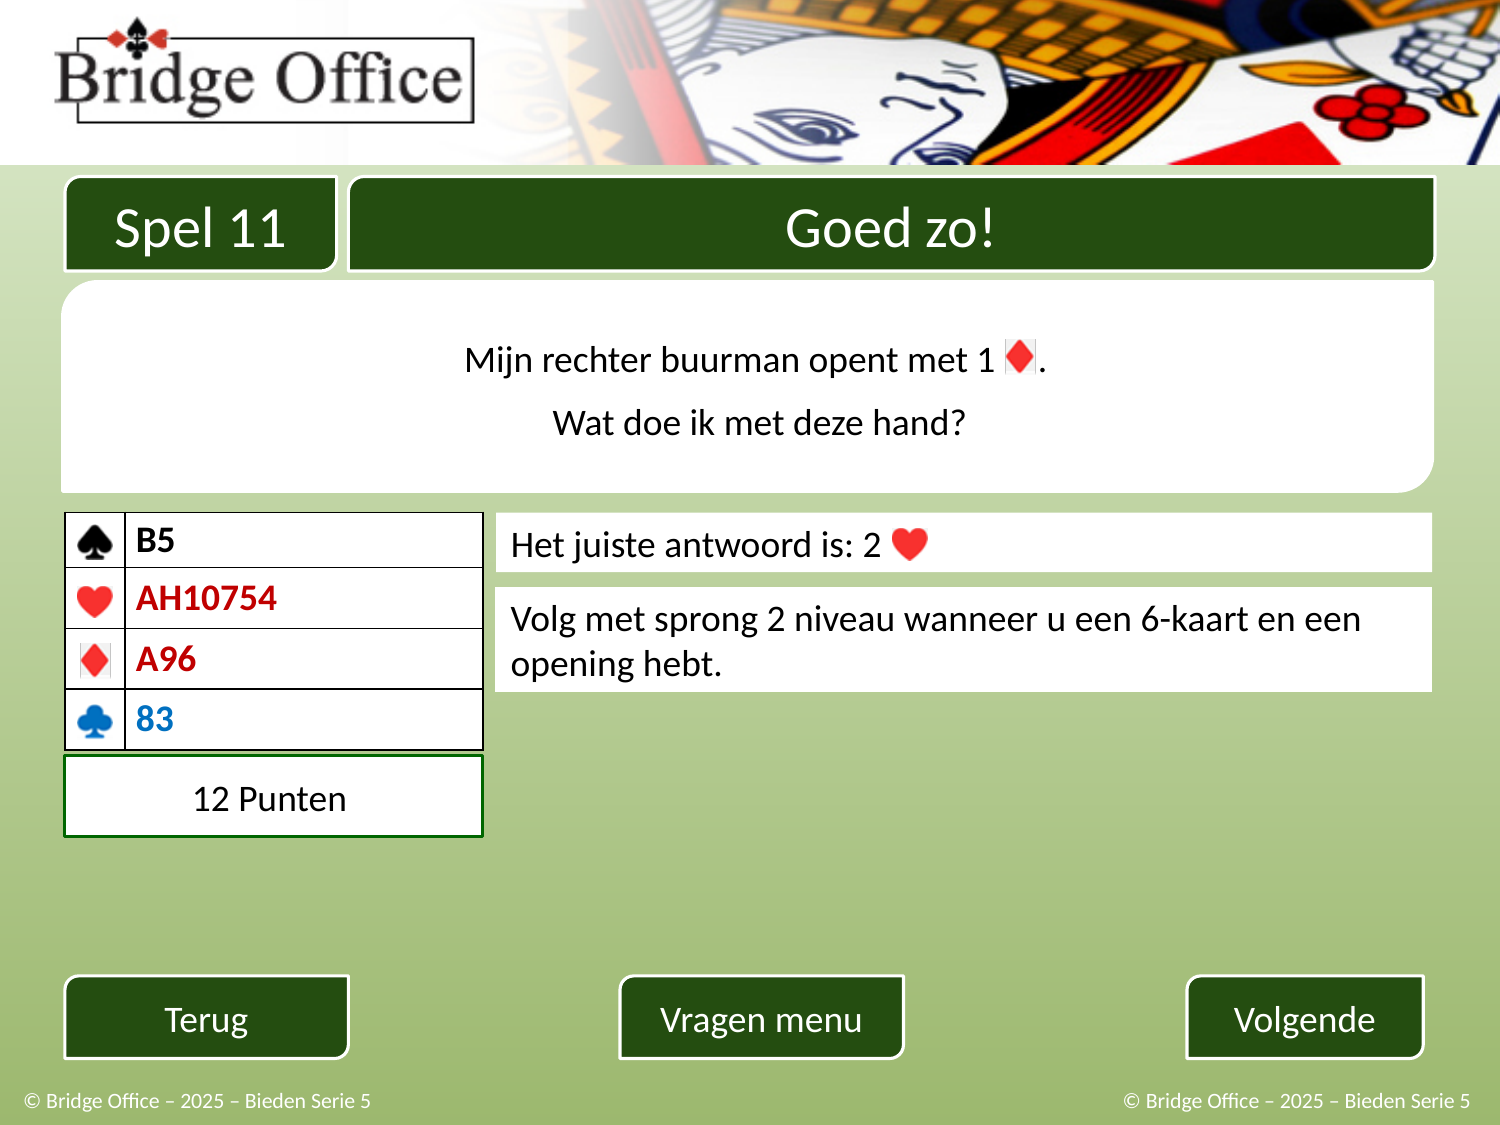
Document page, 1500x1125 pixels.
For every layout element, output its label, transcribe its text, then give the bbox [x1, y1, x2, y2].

table_header B5 [126, 513, 482, 567]
table_cell [66, 568, 124, 628]
picture [77, 703, 114, 740]
picture [77, 524, 114, 561]
text_box Spel 11 [63, 179, 339, 273]
table_cell 83 [126, 690, 482, 749]
table_cell A96 [126, 629, 482, 688]
text_box Volgende [1185, 974, 1425, 1061]
text_box © Bridge Office – 2025 – Bieden Serie 5 [8, 1079, 393, 1121]
table_cell [66, 690, 124, 749]
text_box Mijn rechter buurman opent met 1 . [449, 327, 1075, 388]
text_box Goed zo! [346, 179, 1437, 273]
picture [77, 585, 114, 618]
text_box Het juiste antwoord is: 2 [496, 512, 1433, 573]
table_header [66, 513, 124, 567]
picture [1001, 339, 1038, 375]
text_box © Bridge Office – 2025 – Bieden Serie 5 [1107, 1079, 1500, 1121]
text_box 12 Punten [63, 754, 484, 838]
text_box Wat doe ik met deze hand? [537, 390, 986, 451]
picture [892, 528, 928, 561]
picture [0, 0, 1500, 166]
picture [77, 643, 114, 679]
text_box Terug [63, 974, 350, 1061]
text_box [61, 280, 1435, 493]
text_box Volg met sprong 2 niveau wanneer u een 6-kaart en een opening hebt. [495, 587, 1432, 692]
text_box Vragen menu [618, 974, 906, 1061]
table_cell [66, 629, 124, 688]
table_cell AH10754 [126, 568, 482, 628]
